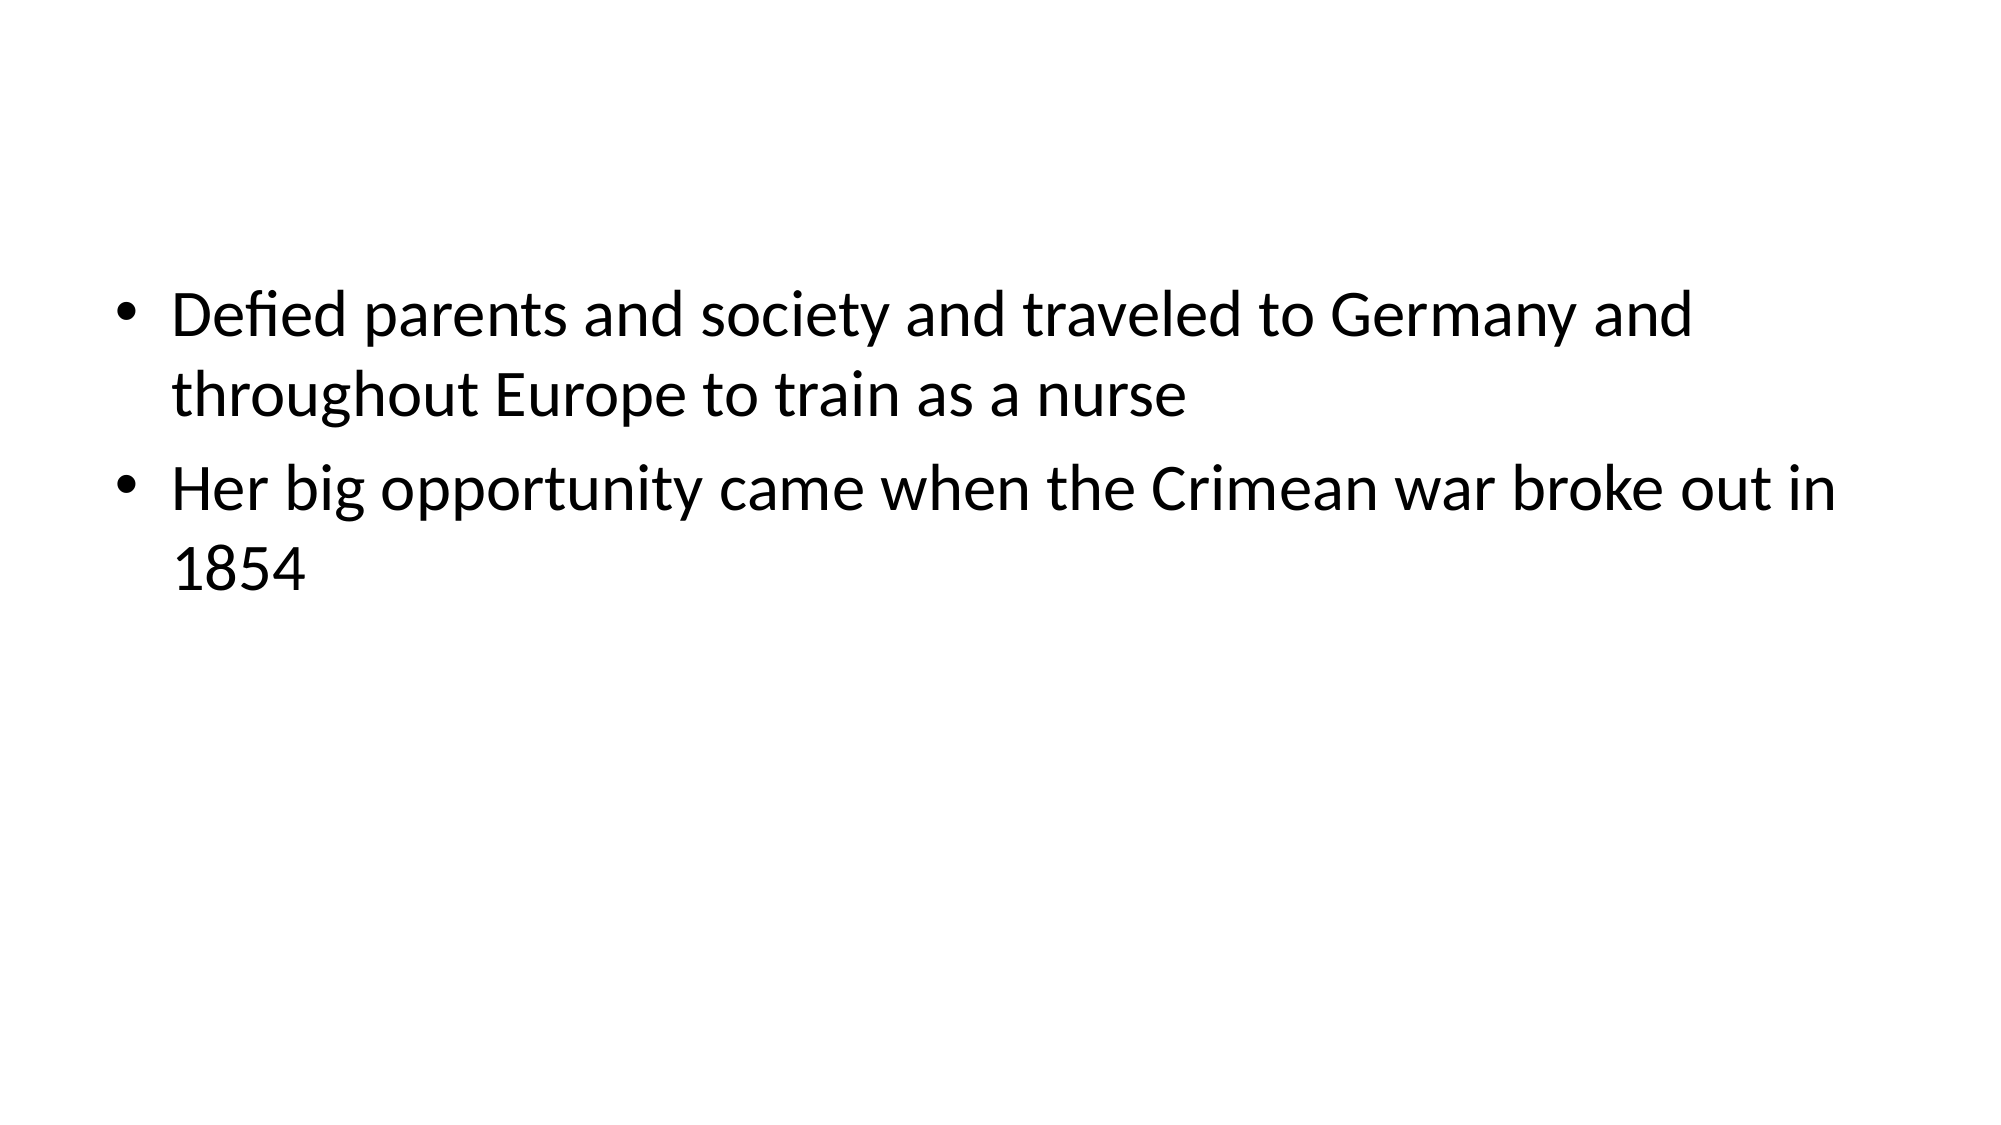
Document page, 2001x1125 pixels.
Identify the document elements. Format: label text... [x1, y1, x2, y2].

list Defied parents and society and traveled to Germany and throughout Europe to train as a nurse Her big opportunity came when the Crimean war broke out in 1854 [99, 262, 1900, 1005]
